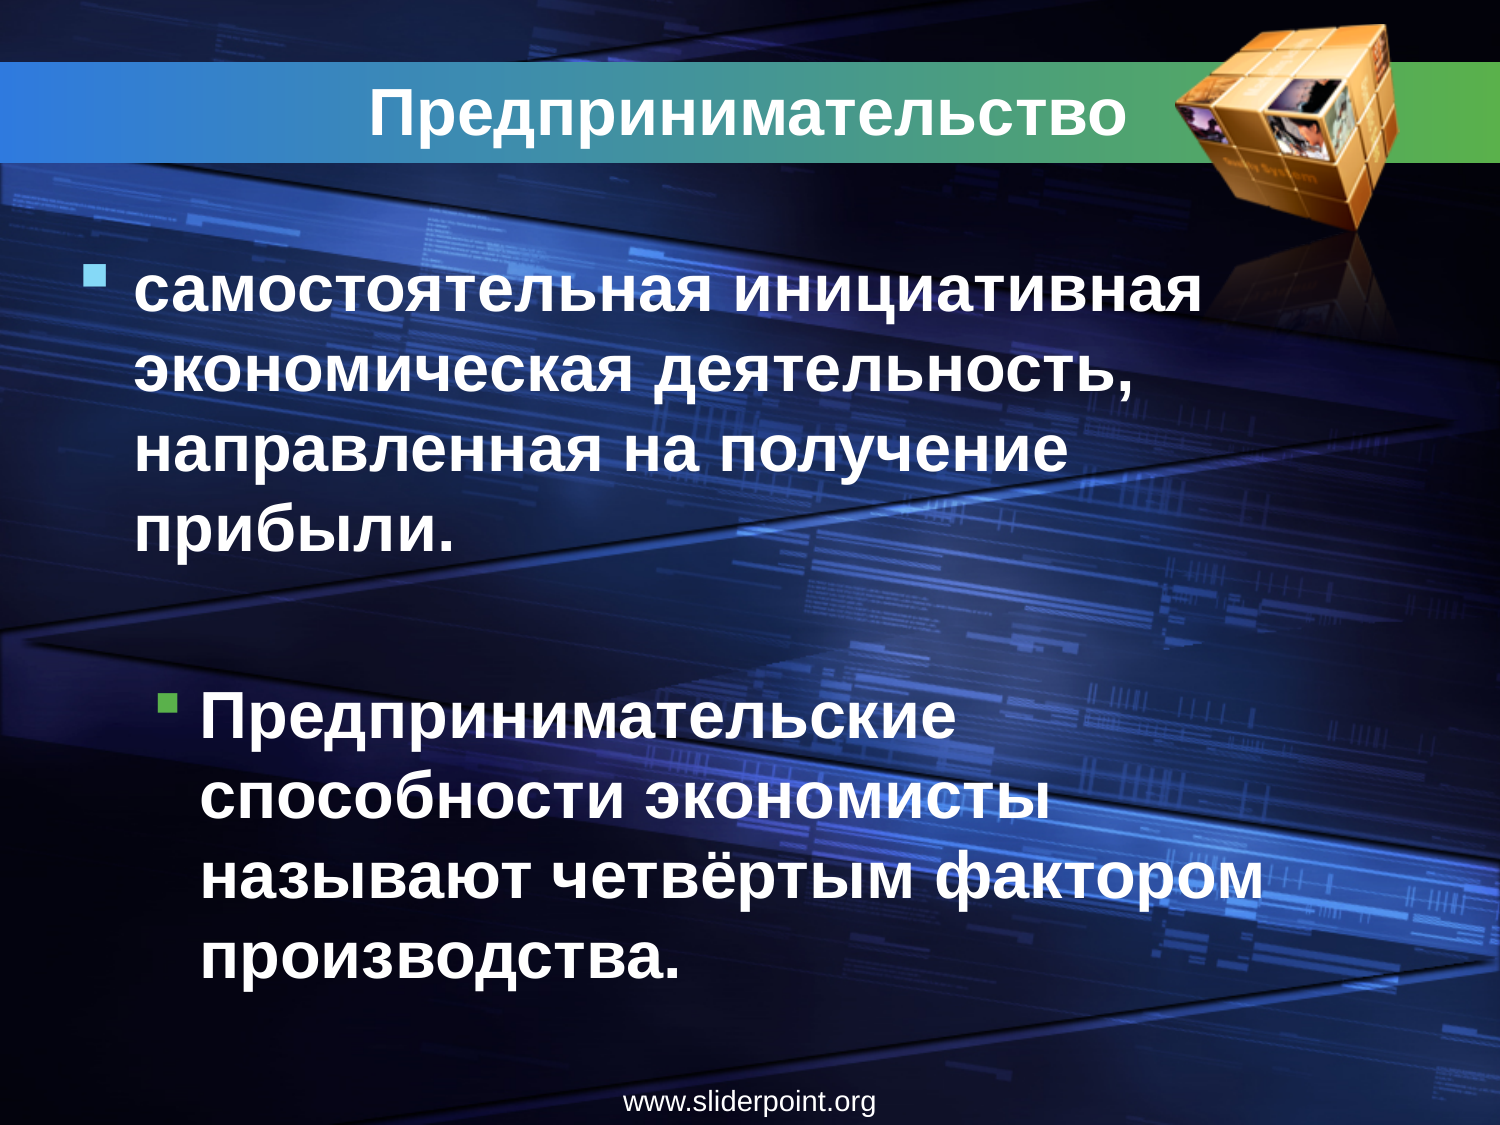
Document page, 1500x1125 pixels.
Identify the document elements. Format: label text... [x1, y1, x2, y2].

footer www.sliderpoint.org [512, 1074, 988, 1116]
title Предпринимательство [74, 62, 1163, 156]
picture [0, 0, 1500, 1125]
list самостоятельная инициативная экономическая деятельность, направленная на получение прибыли. Предпринимательские способности экономисты называют четвёртым фактором производства. [62, 237, 1376, 963]
